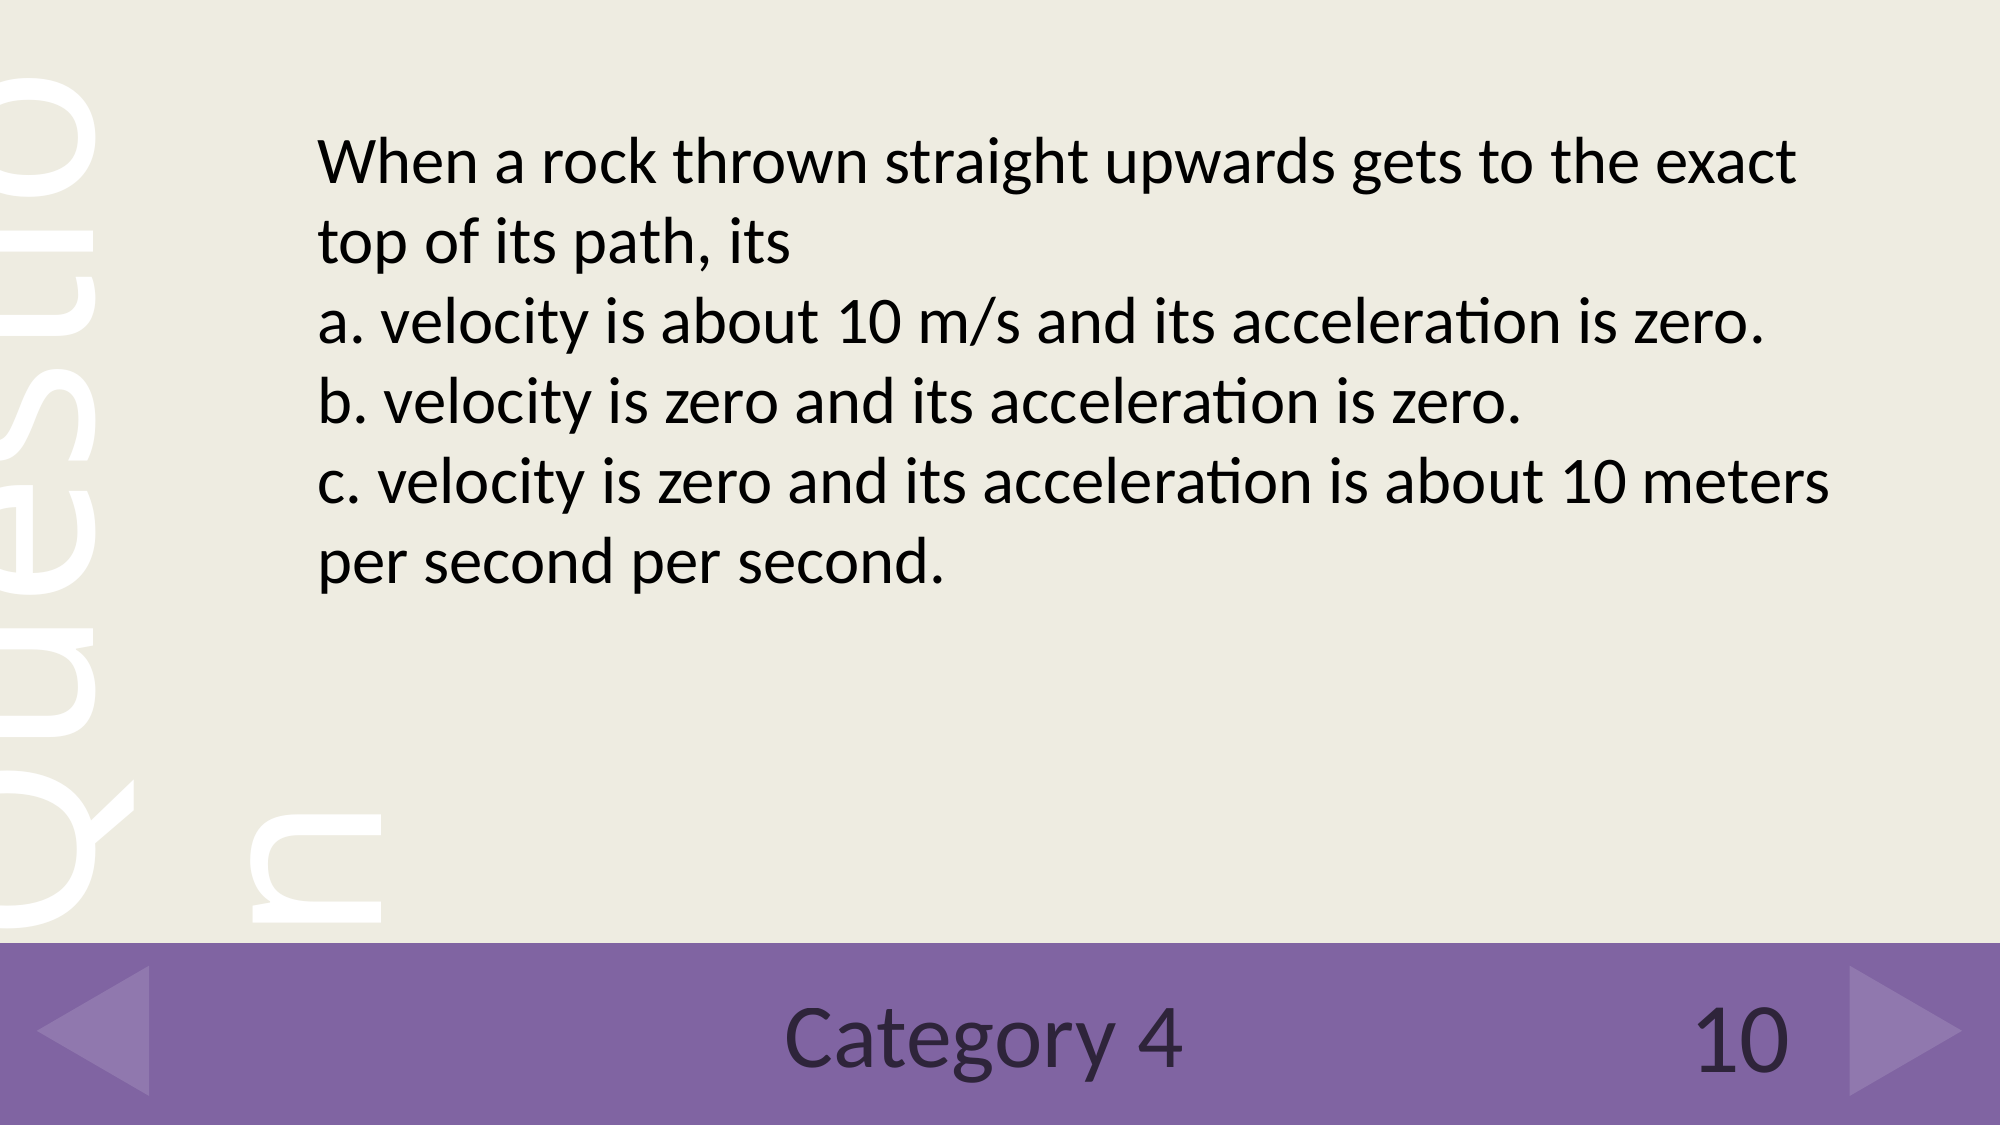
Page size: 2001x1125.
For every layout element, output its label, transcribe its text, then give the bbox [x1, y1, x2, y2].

title Category 4 [84, 937, 1885, 1125]
list When a rock thrown straight upwards gets to the exact top of its path, its a. velocity is about 10 m/s and its acceleration is zero. b. velocity is zero and its acceleration is zero. c. velocity is zero and its acceleration is about 10 meters per second per second. [302, 158, 1863, 636]
